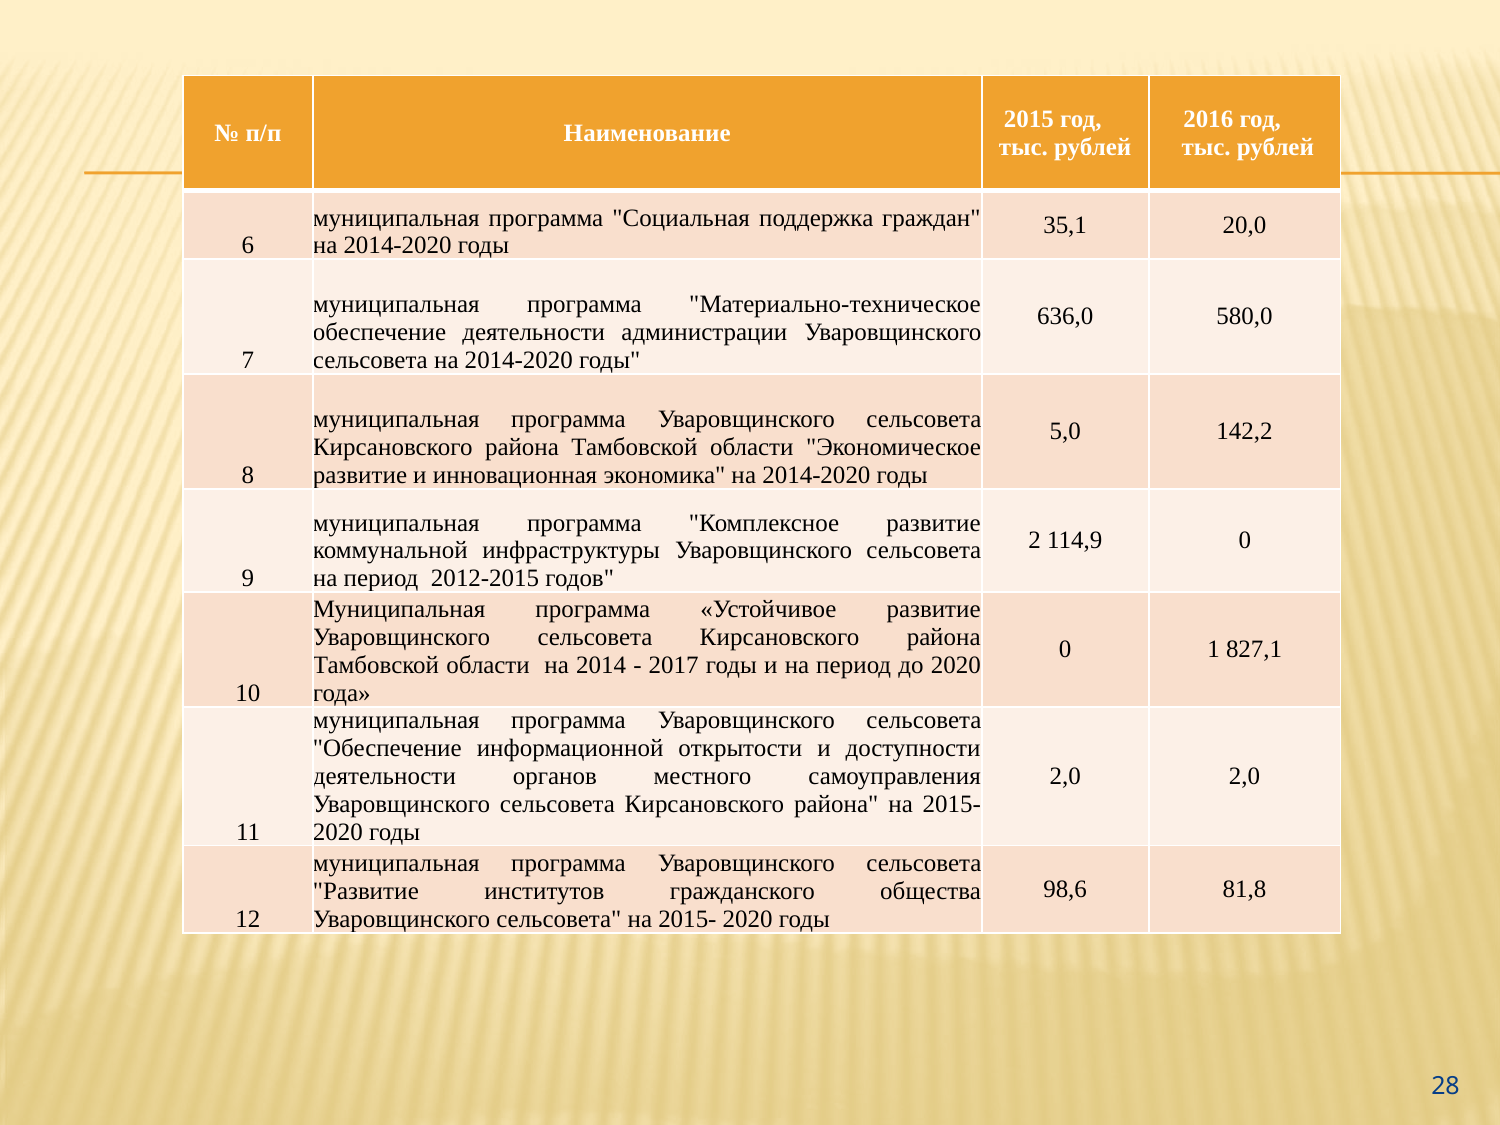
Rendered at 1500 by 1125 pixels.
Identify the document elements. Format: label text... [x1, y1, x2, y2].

table_cell 5,0 [983, 375, 1148, 488]
table_cell 7 [184, 260, 312, 373]
table_cell 0 [983, 593, 1148, 706]
table_cell 580,0 [1150, 260, 1340, 373]
table_cell муниципальная программа "Материально-техническое обеспечение деятельности администрации Уваровщинского сельсовета на 2014-2020 годы" [314, 260, 981, 373]
table_cell 12 [184, 846, 312, 932]
table_header Наименование [314, 76, 981, 188]
table_cell 2 114,9 [983, 490, 1148, 591]
table_header 2015 год, тыс. рублей [983, 76, 1148, 188]
table_header 2016 год, тыс. рублей [1150, 76, 1340, 188]
slide_number 28 [1350, 1061, 1475, 1103]
table_cell 35,1 [983, 193, 1148, 258]
table_cell 9 [184, 490, 312, 591]
table_cell 11 [184, 708, 312, 845]
table_cell 20,0 [1150, 193, 1340, 258]
table_cell 10 [184, 593, 312, 706]
table_cell муниципальная программа "Социальная поддержка граждан" на 2014-2020 годы [314, 193, 981, 258]
table_cell муниципальная программа Уваровщинского сельсовета "Обеспечение информационной открытости и доступности деятельности органов местного самоуправления Уваровщинского сельсовета Кирсановского района" на 2015-2020 годы [314, 708, 981, 845]
table_cell 2,0 [983, 708, 1148, 845]
table_cell муниципальная программа Уваровщинского сельсовета Кирсановского района Тамбовской области "Экономическое развитие и инновационная экономика" на 2014-2020 годы [314, 375, 981, 488]
table_cell 636,0 [983, 260, 1148, 373]
table_cell 1 827,1 [1150, 593, 1340, 706]
table_header № п/п [184, 76, 312, 188]
table_cell 8 [184, 375, 312, 488]
table_cell 2,0 [1150, 708, 1340, 845]
table_cell 0 [1150, 490, 1340, 591]
table_cell муниципальная программа "Комплексное развитие коммунальной инфраструктуры Уваровщинского сельсовета на период 2012-2015 годов" [314, 490, 981, 591]
table_cell 98,6 [983, 846, 1148, 932]
table_cell 142,2 [1150, 375, 1340, 488]
table_cell Муниципальная программа «Устойчивое развитие Уваровщинского сельсовета Кирсановского района Тамбовской области на 2014 - 2017 годы и на период до 2020 года» [314, 593, 981, 706]
table_cell муниципальная программа Уваровщинского сельсовета "Развитие институтов гражданского общества Уваровщинского сельсовета" на 2015- 2020 годы [314, 846, 981, 932]
table_cell 81,8 [1150, 846, 1340, 932]
table_cell 6 [184, 193, 312, 258]
